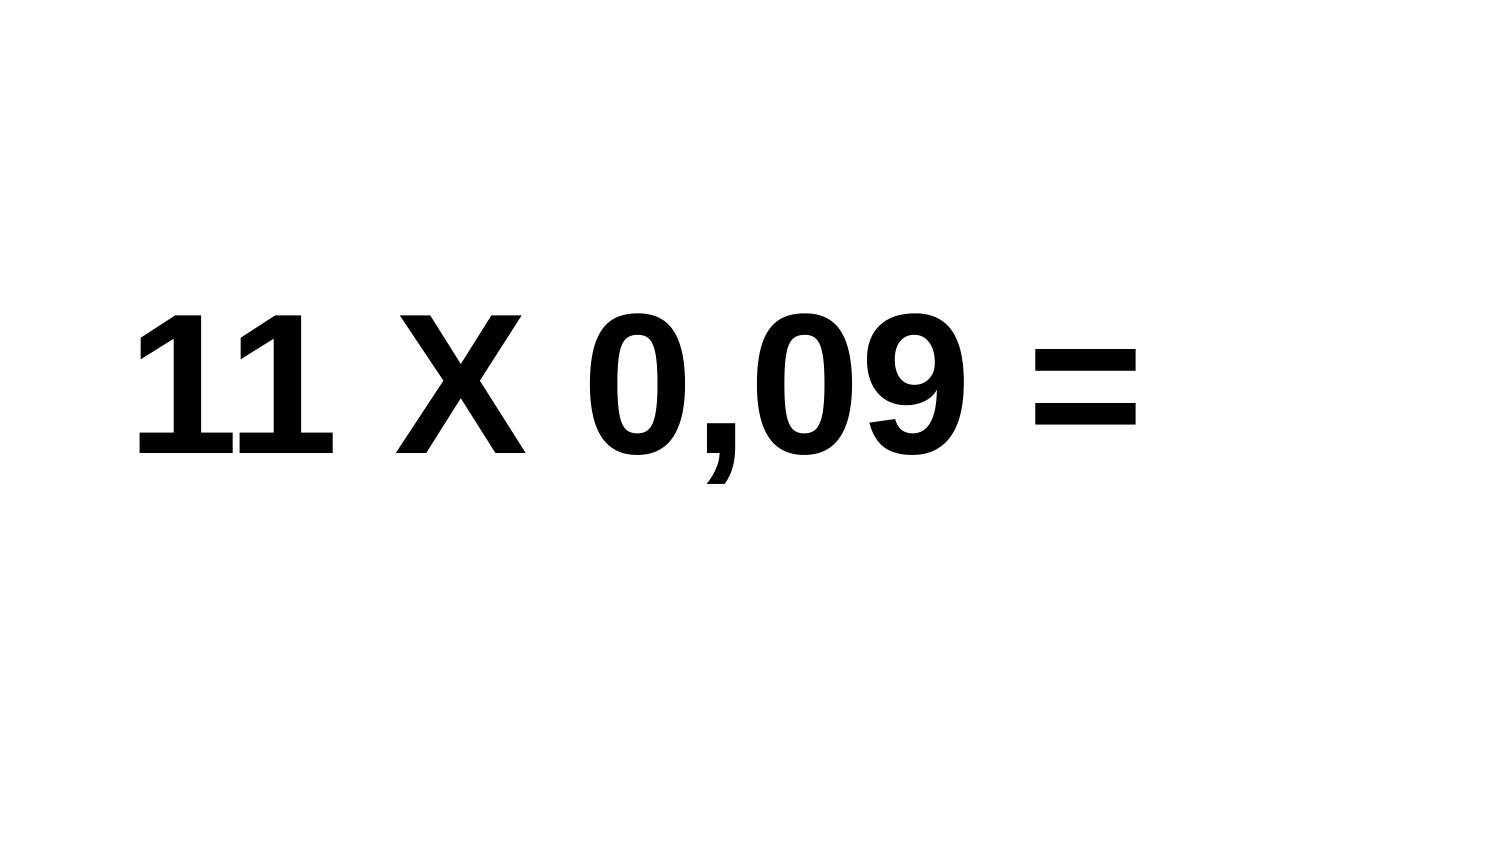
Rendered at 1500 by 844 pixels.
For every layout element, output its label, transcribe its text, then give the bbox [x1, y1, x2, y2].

text_box 11 X 0,09 = [112, 318, 1388, 509]
